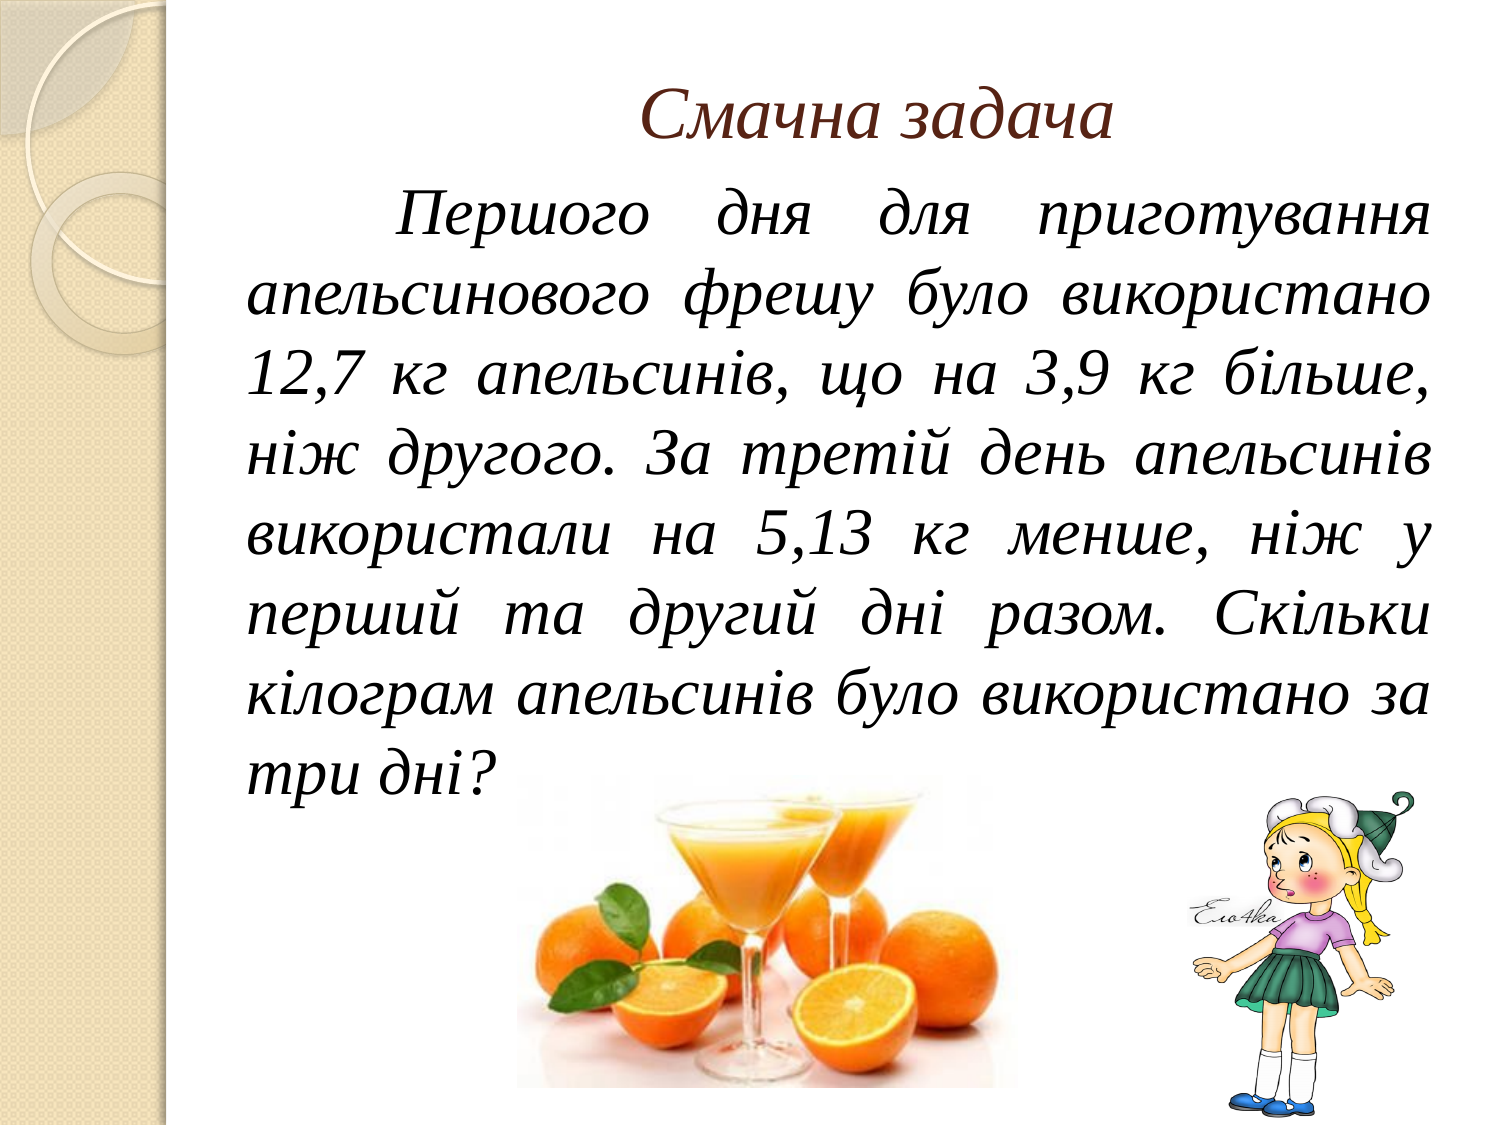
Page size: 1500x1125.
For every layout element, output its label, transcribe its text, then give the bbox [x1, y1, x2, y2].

title Смачна задача [289, 45, 1466, 173]
list Першого дня для приготування апельсинового фрешу було використано 12,7 кг апельсинів, що на 3,9 кг більше, ніж другого. За третій день апельсинів використали на 5,13 кг менше, ніж у перший та другий дні разом. Скільки кілограм апельсинів було використано за три дні? [218, 160, 1449, 1012]
picture [517, 774, 1018, 1088]
picture [1186, 787, 1426, 1125]
